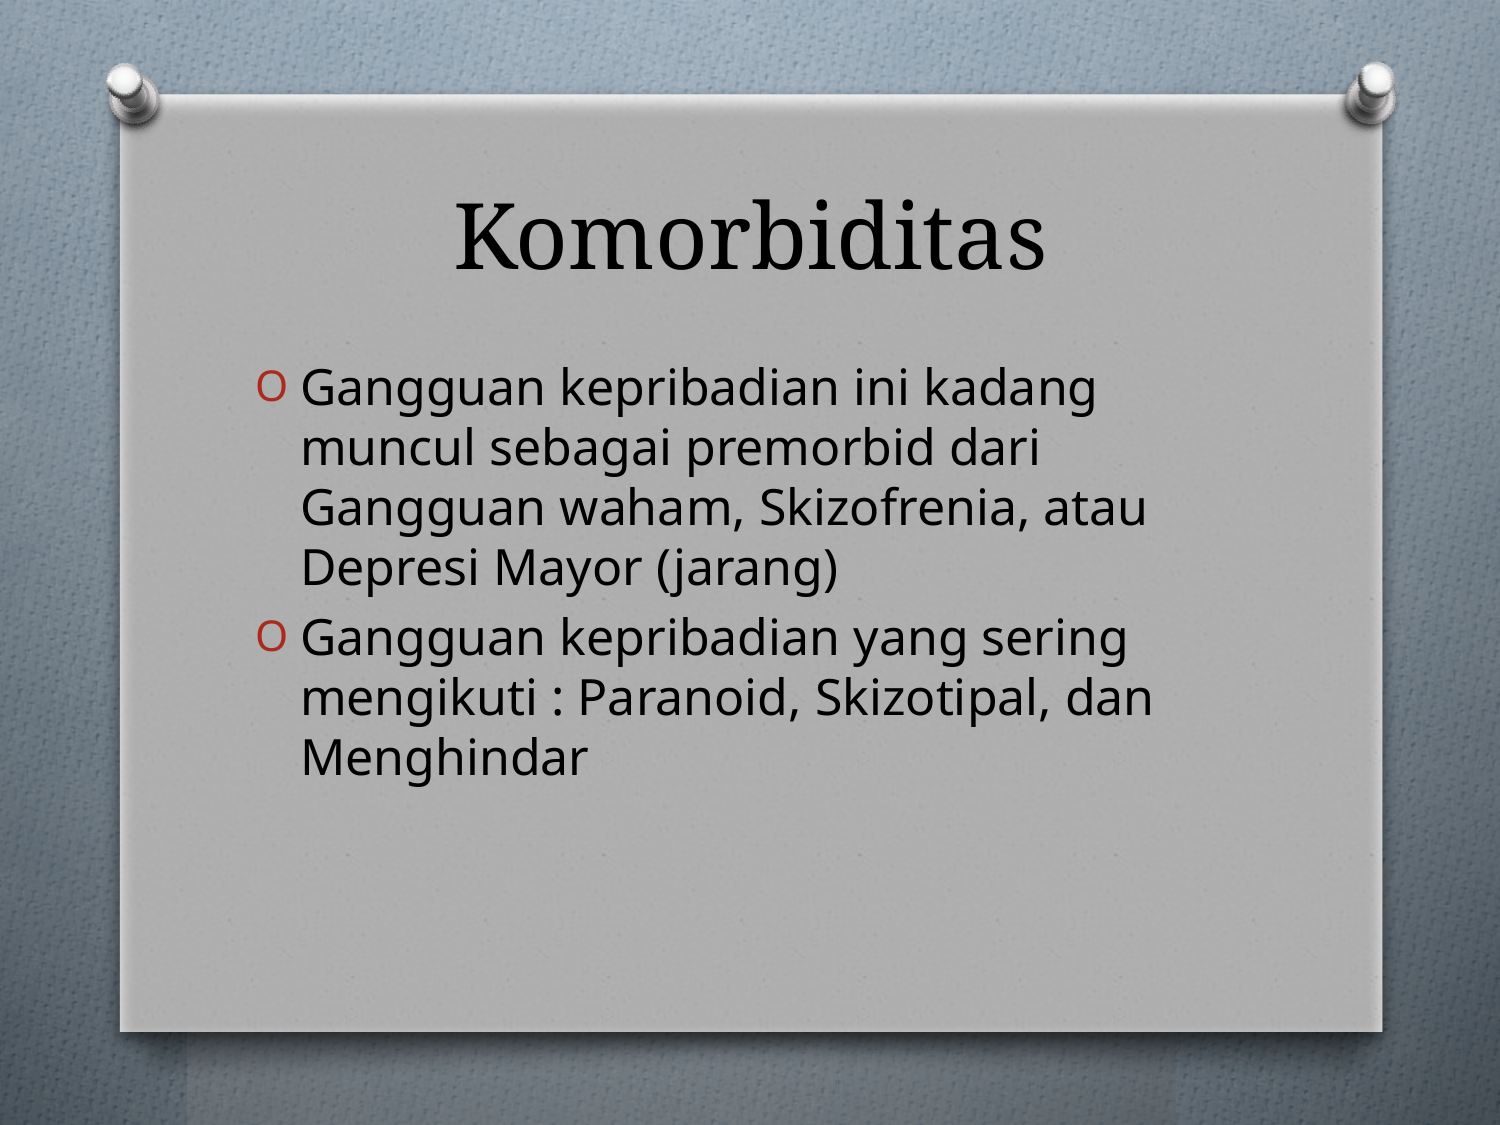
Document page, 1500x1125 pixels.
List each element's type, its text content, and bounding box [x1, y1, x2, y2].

list Gangguan kepribadian ini kadang muncul sebagai premorbid dari Gangguan waham, Skizofrenia, atau Depresi Mayor (jarang) Gangguan kepribadian yang sering mengikuti : Paranoid, Skizotipal, dan Menghindar [240, 347, 1257, 939]
picture [75, 29, 198, 153]
picture [1317, 35, 1439, 156]
title Komorbiditas [179, 134, 1323, 332]
